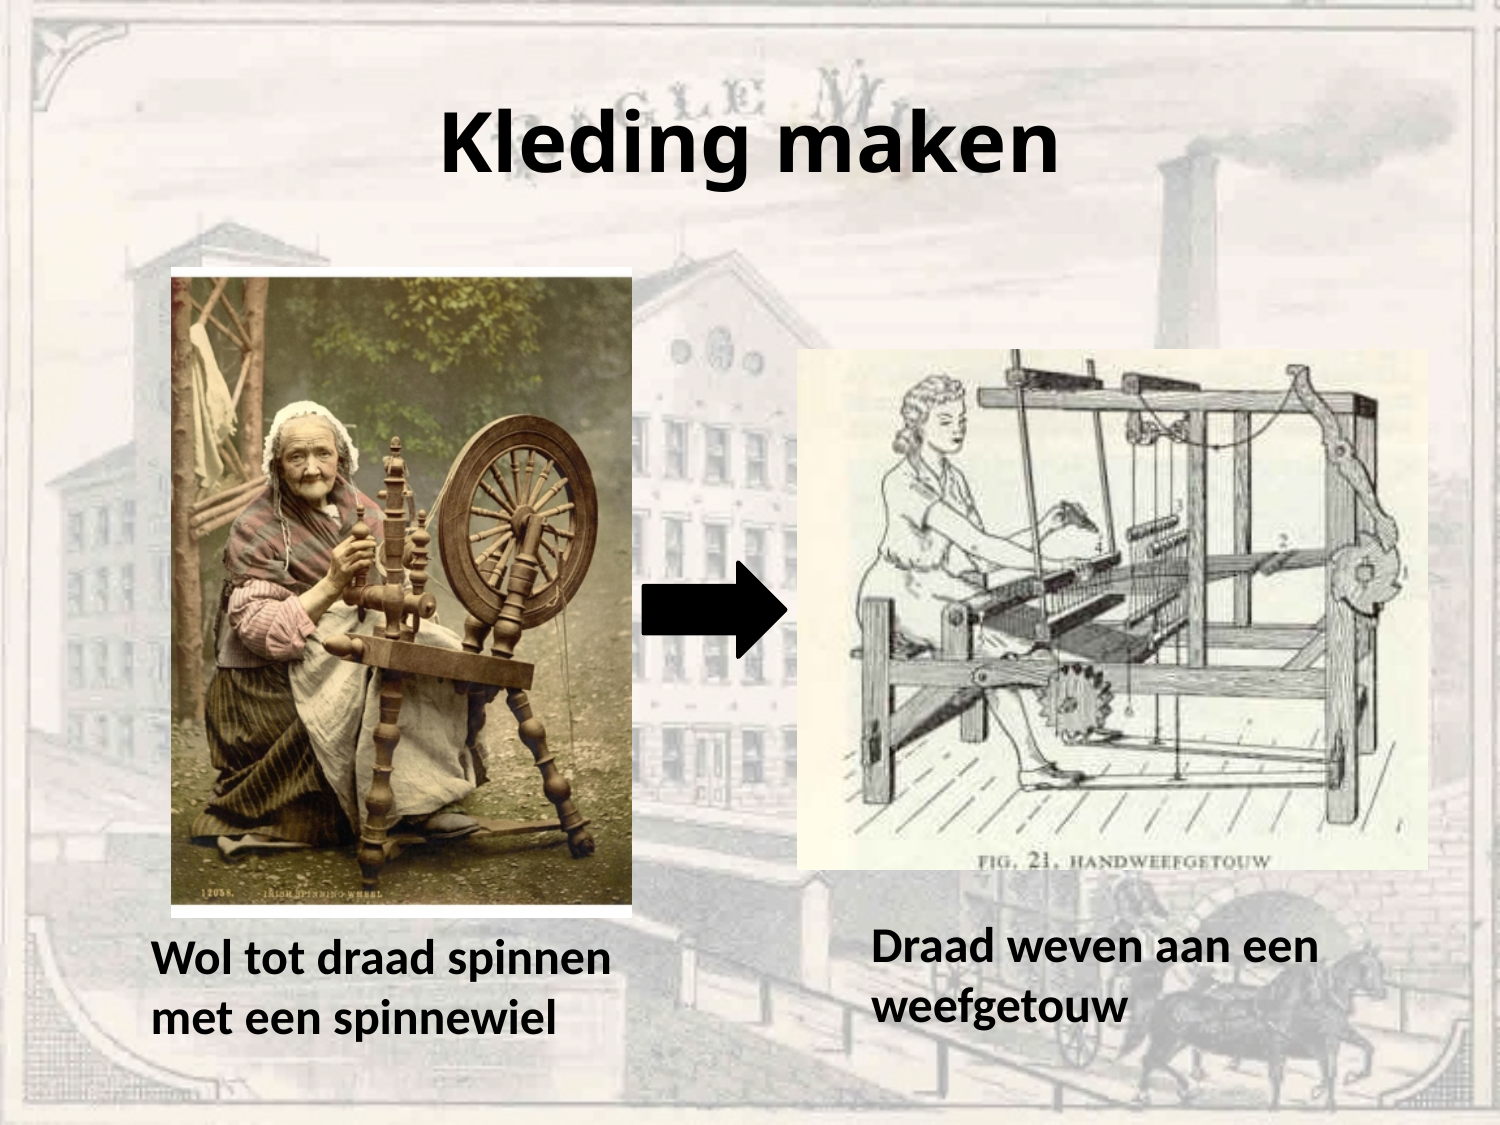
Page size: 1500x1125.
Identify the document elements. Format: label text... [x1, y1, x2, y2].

text_box [641, 560, 788, 659]
text_box Draad weven aan een weefgetouw [856, 905, 1424, 1040]
title Kleding maken [75, 45, 1425, 233]
text_box Wol tot draad spinnen met een spinnewiel [135, 916, 703, 1052]
picture [796, 349, 1428, 870]
picture [170, 266, 633, 918]
